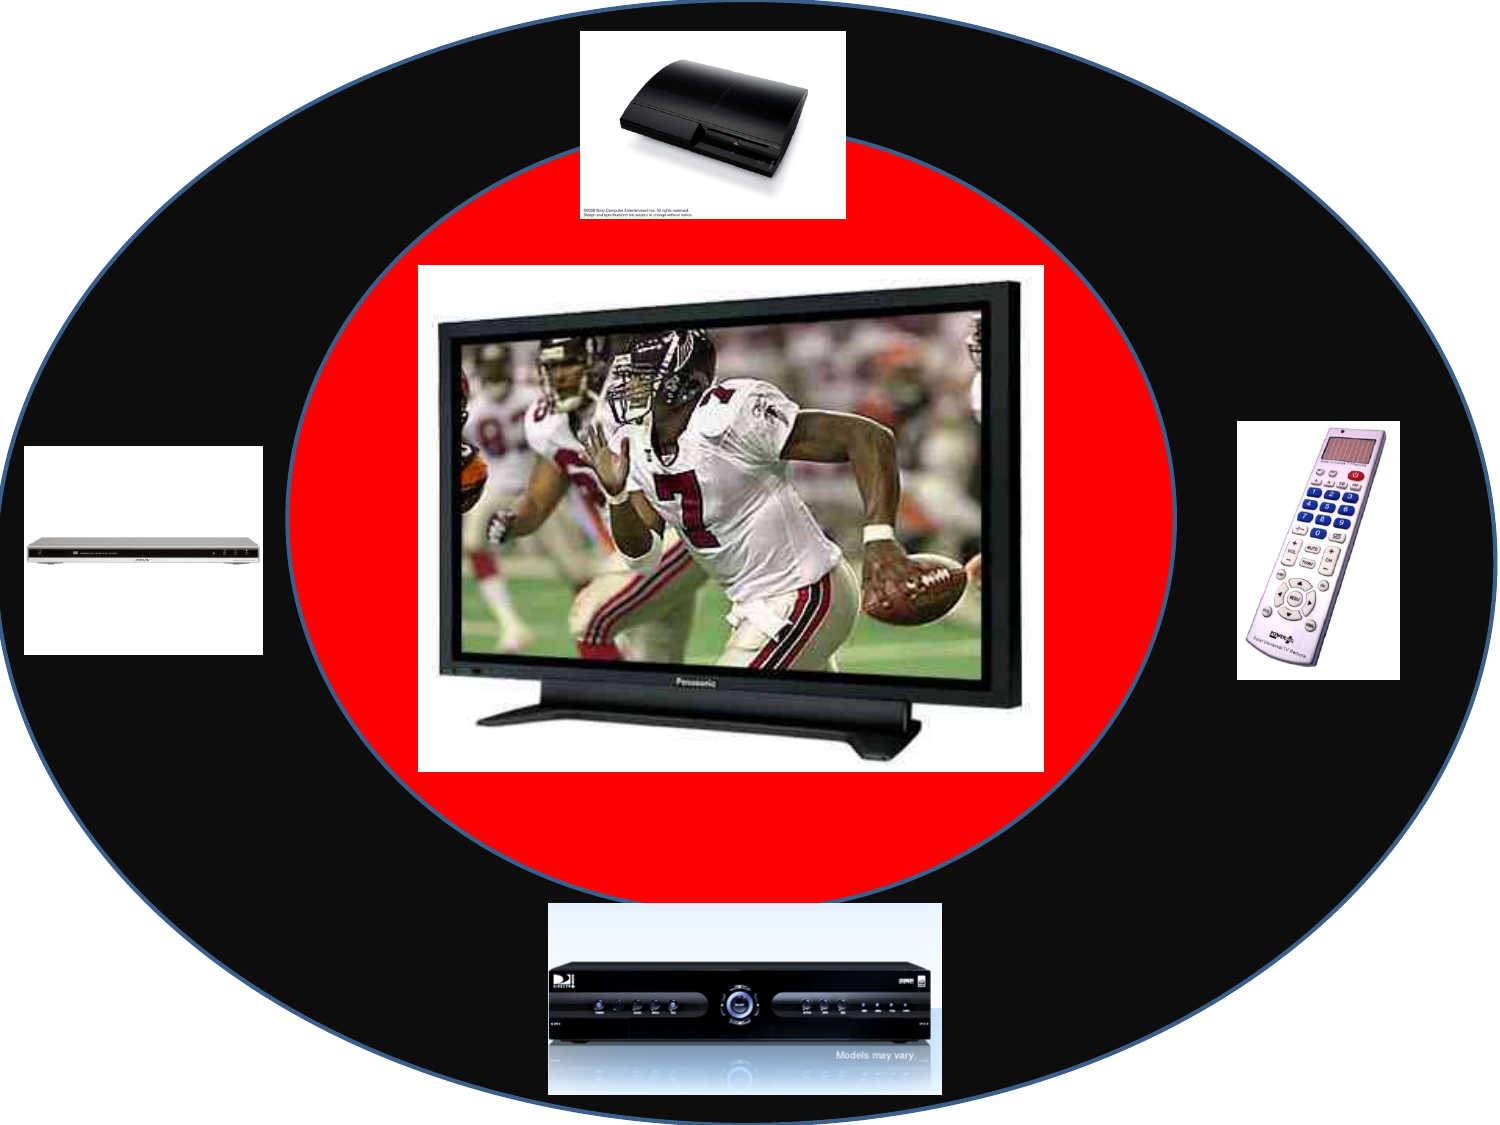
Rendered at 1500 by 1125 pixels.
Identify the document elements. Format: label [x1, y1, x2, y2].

picture [548, 903, 943, 1095]
text_box [0, 0, 1498, 1125]
picture [1237, 421, 1401, 680]
picture [580, 30, 847, 219]
picture [24, 446, 263, 655]
text_box [285, 137, 1177, 901]
picture [418, 265, 1044, 773]
